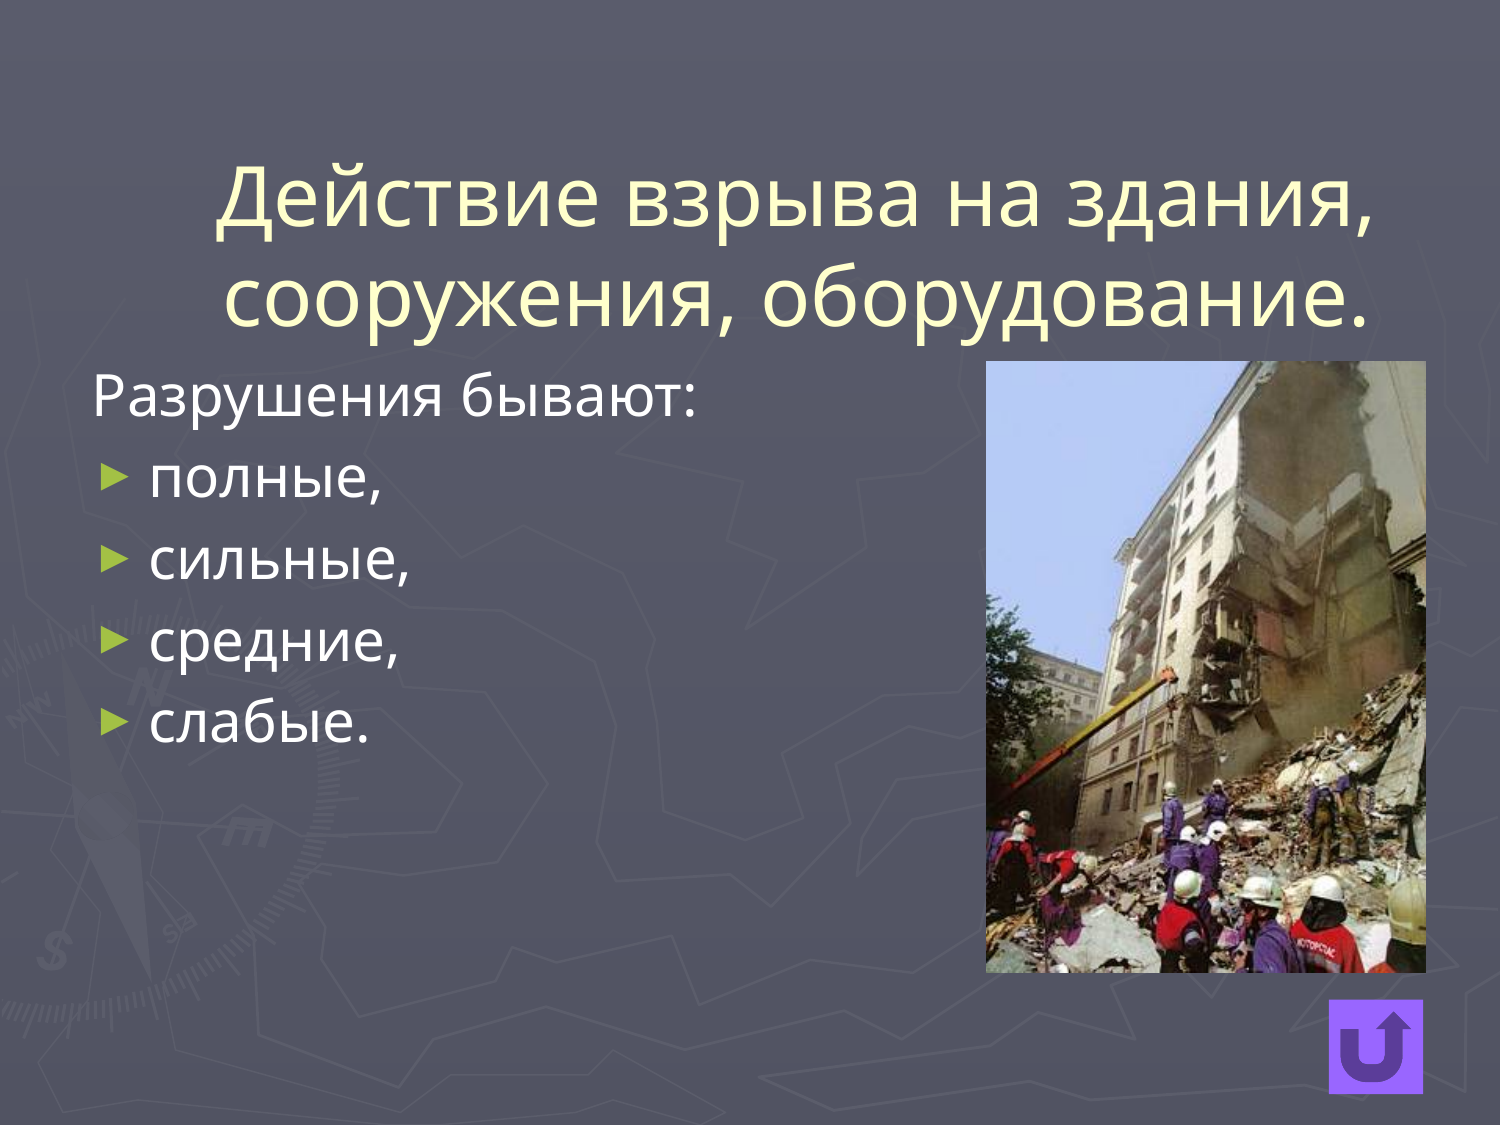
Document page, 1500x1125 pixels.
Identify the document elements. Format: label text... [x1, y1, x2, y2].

text_box [1328, 999, 1424, 1095]
list Разрушения бывают: полные, сильные, средние, слабые. [76, 350, 737, 1001]
title Действие взрыва на здания, сооружения, оборудование. [159, 148, 1435, 337]
picture [985, 361, 1426, 973]
